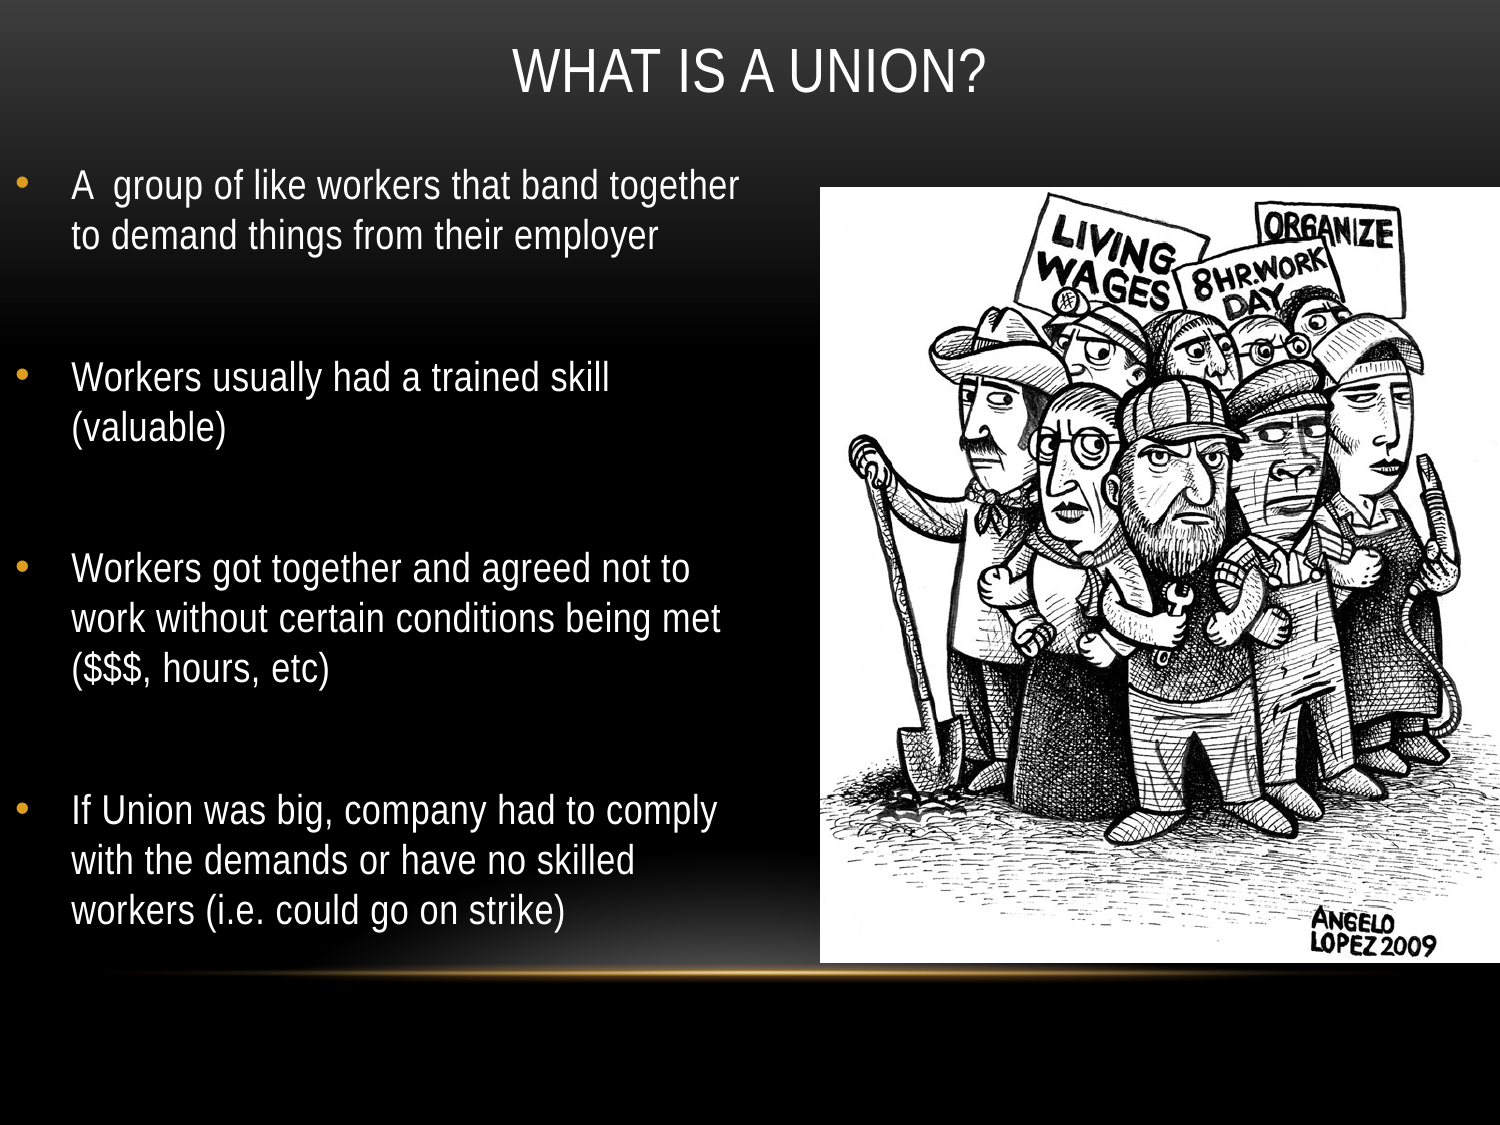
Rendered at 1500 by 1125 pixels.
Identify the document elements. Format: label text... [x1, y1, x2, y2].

title What is a Union? [99, 0, 1400, 113]
list A group of like workers that band together to demand things from their employer Workers usually had a trained skill (valuable) Workers got together and agreed not to work without certain conditions being met ($$$, hours, etc) If Union was big, company had to comply with the demands or have no skilled workers (i.e. could go on strike) [0, 149, 775, 963]
picture [0, 0, 1500, 1125]
